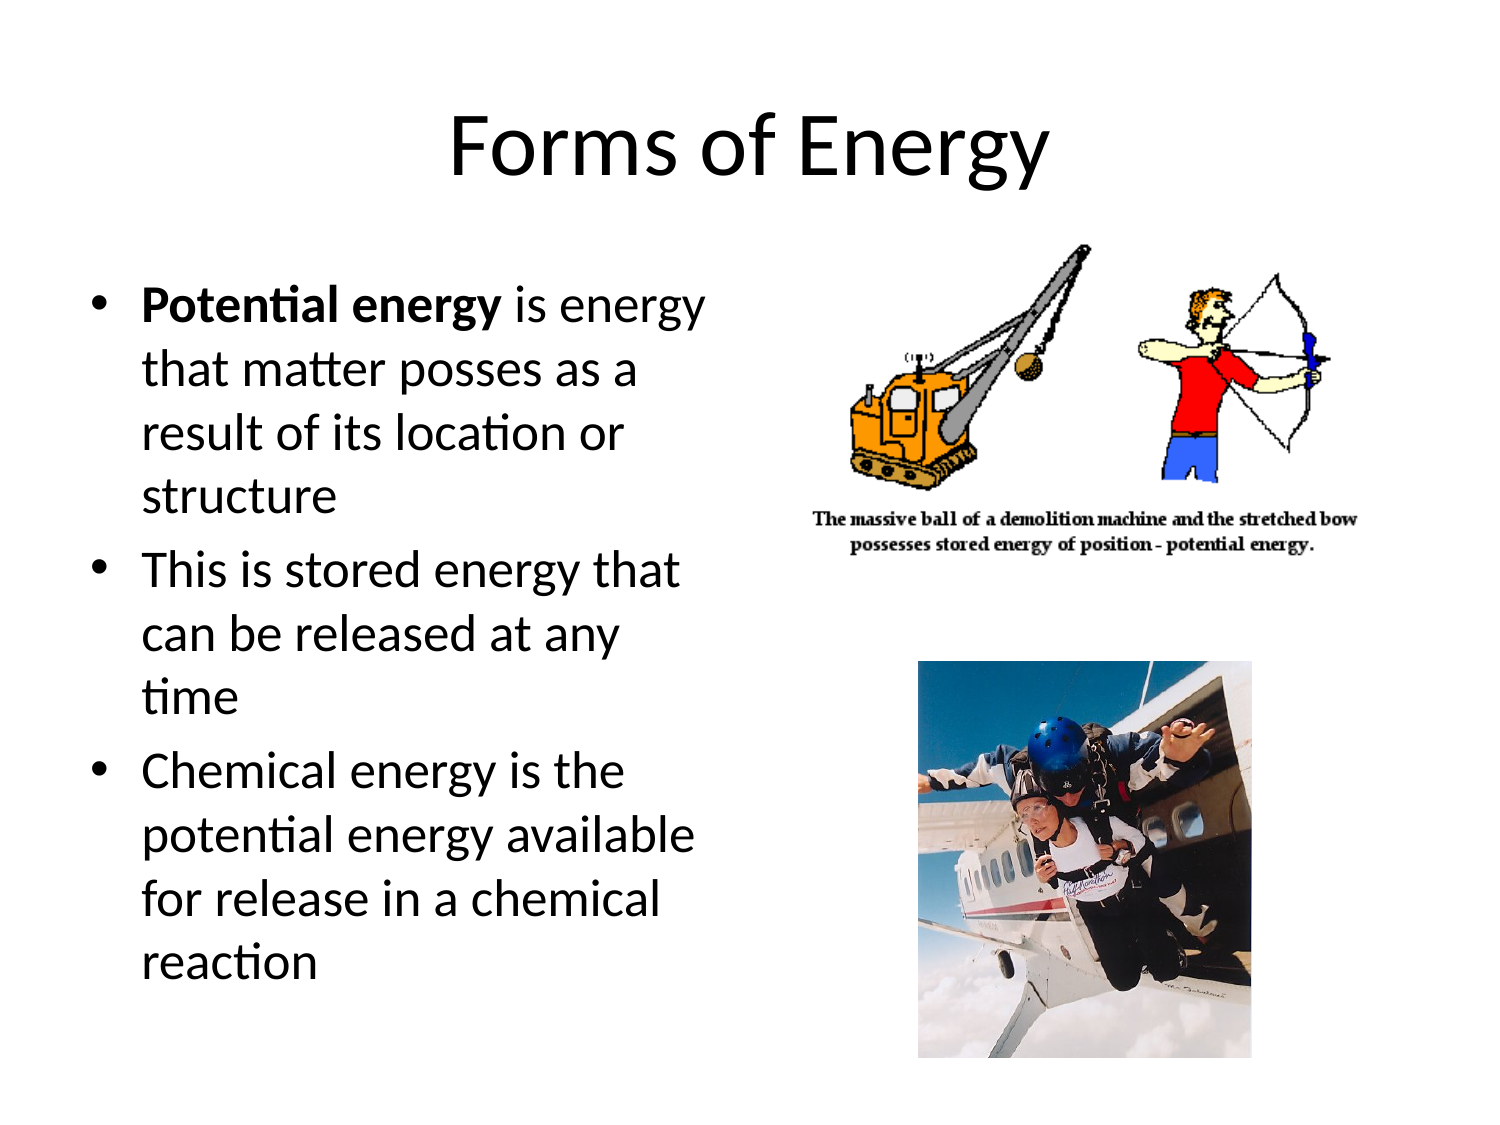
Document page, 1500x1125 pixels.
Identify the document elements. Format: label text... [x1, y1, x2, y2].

list Potential energy is energy that matter posses as a result of its location or structure This is stored energy that can be released at any time Chemical energy is the potential energy available for release in a chemical reaction [75, 262, 738, 1005]
title Forms of Energy [75, 45, 1425, 233]
picture [799, 237, 1370, 568]
picture [918, 661, 1252, 1058]
